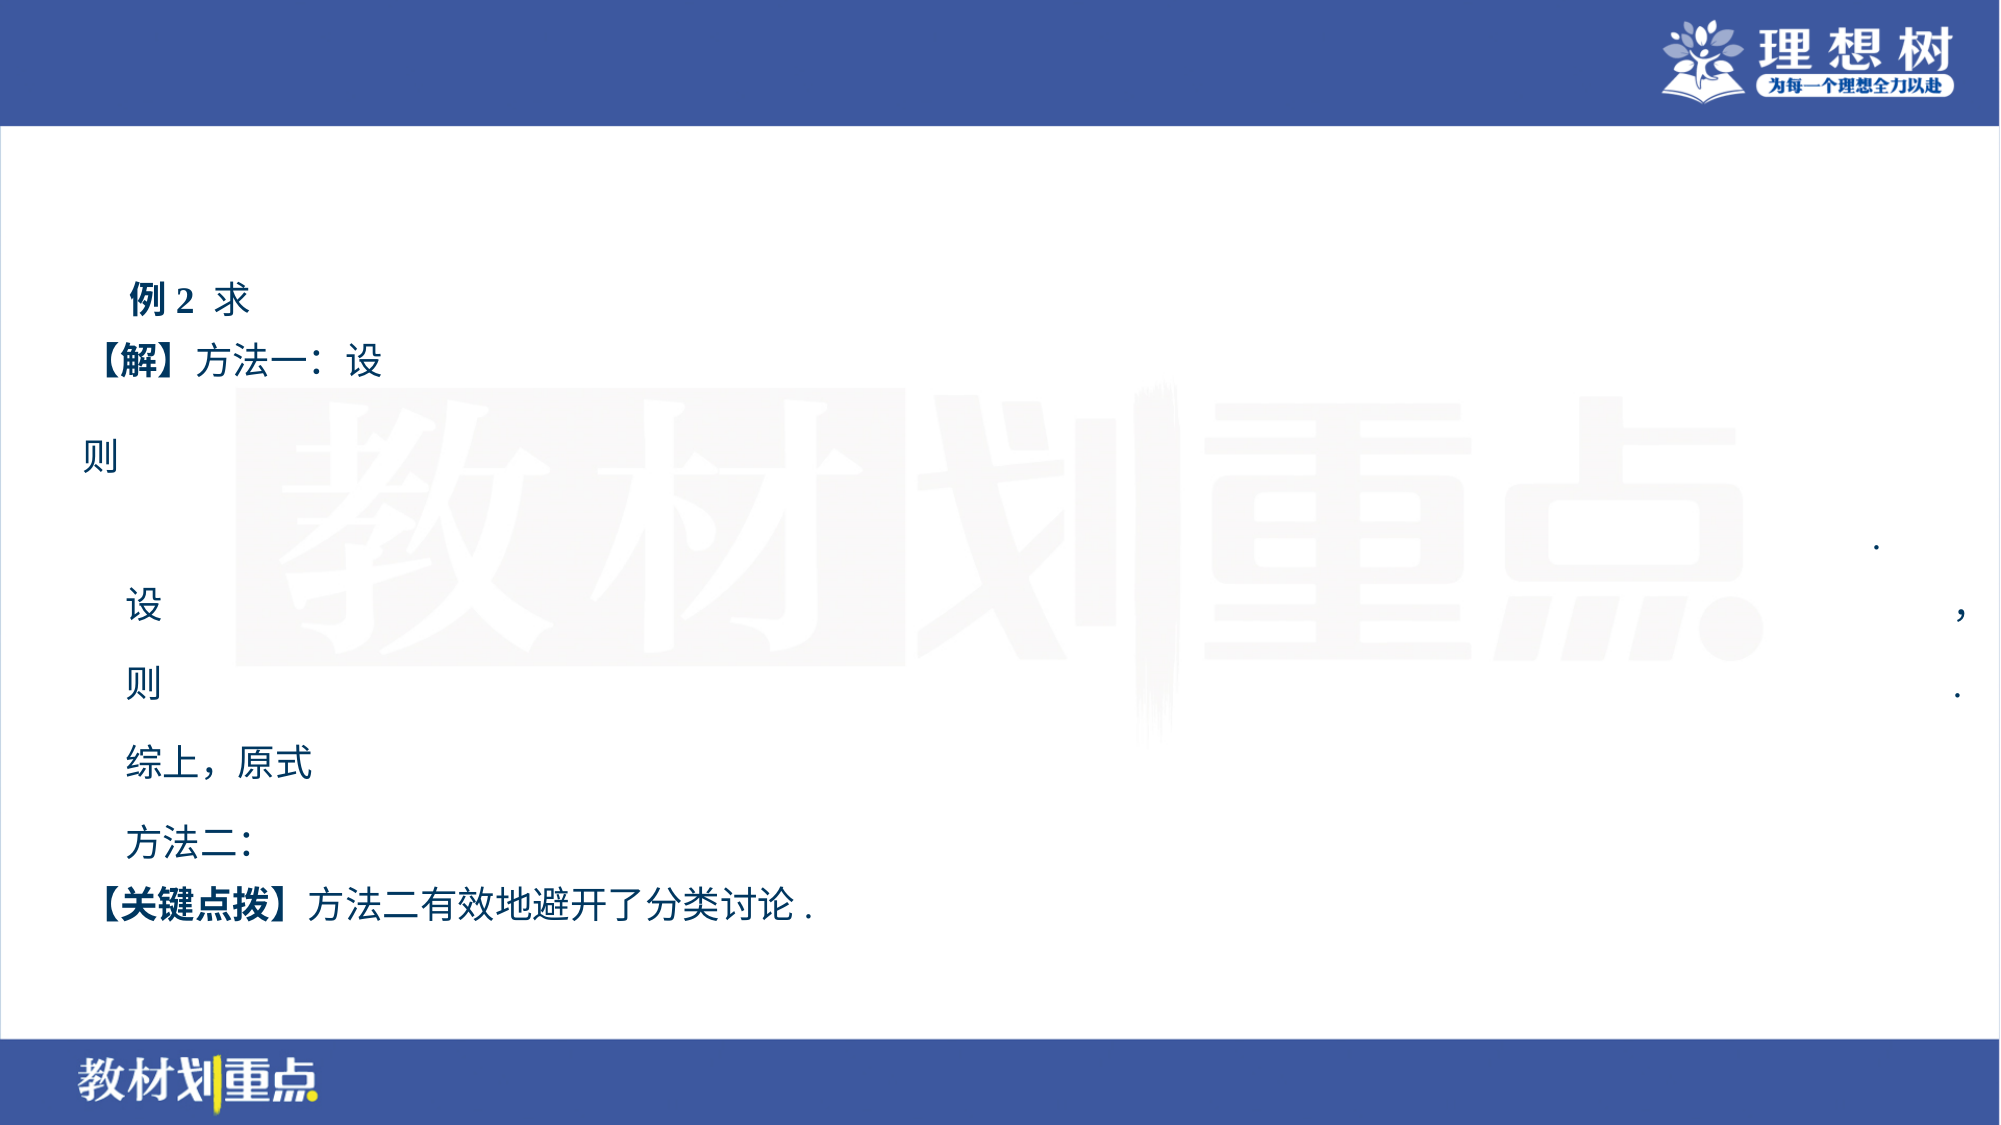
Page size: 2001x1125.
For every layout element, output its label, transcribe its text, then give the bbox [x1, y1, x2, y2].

picture [0, 0, 2000, 1125]
text_box 【关键点拨】方法二有效地避开了分类讨论. [82, 859, 1817, 919]
